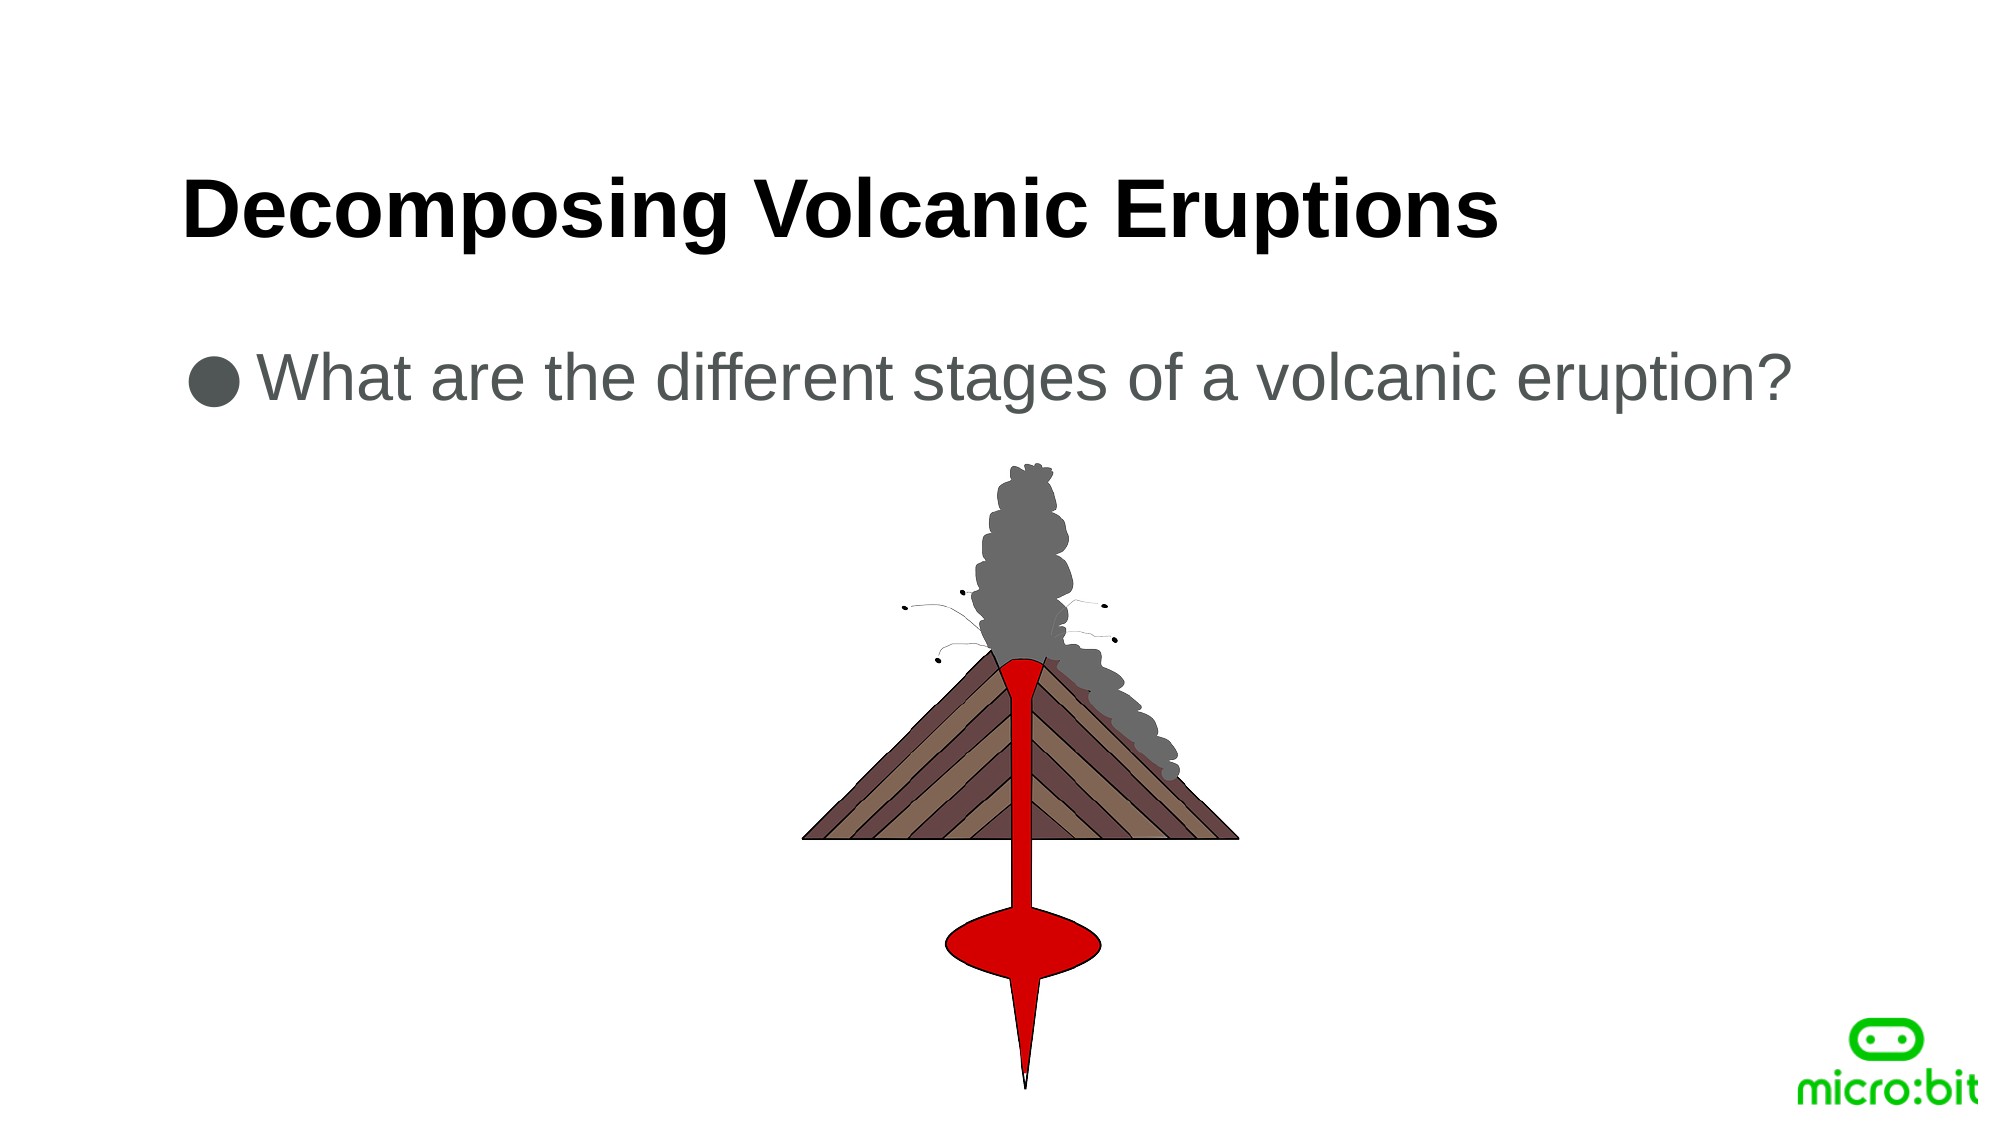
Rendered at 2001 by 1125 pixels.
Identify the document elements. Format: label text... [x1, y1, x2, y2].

picture [801, 462, 1240, 1090]
text_box Decomposing Volcanic Eruptions What are the different stages of a volcanic eruption? [166, 60, 1918, 884]
picture [1797, 1017, 1978, 1106]
